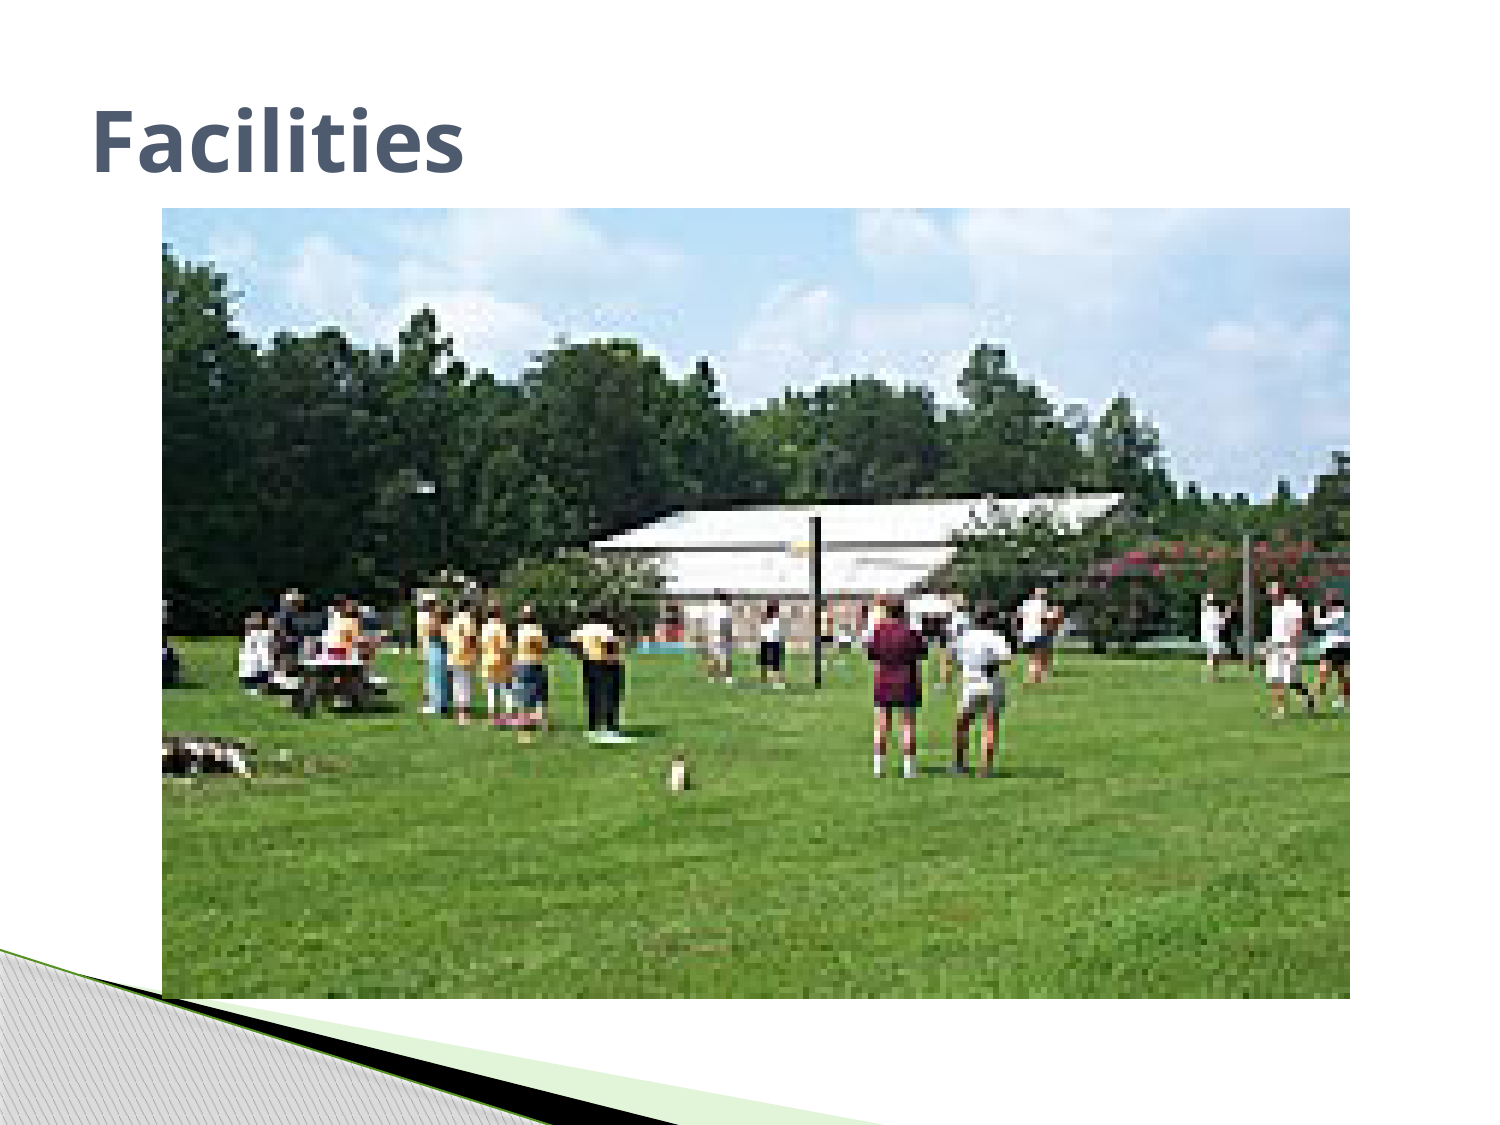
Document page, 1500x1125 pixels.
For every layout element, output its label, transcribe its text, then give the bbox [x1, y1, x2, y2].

picture [162, 208, 1351, 999]
title Facilities [75, 45, 1425, 233]
